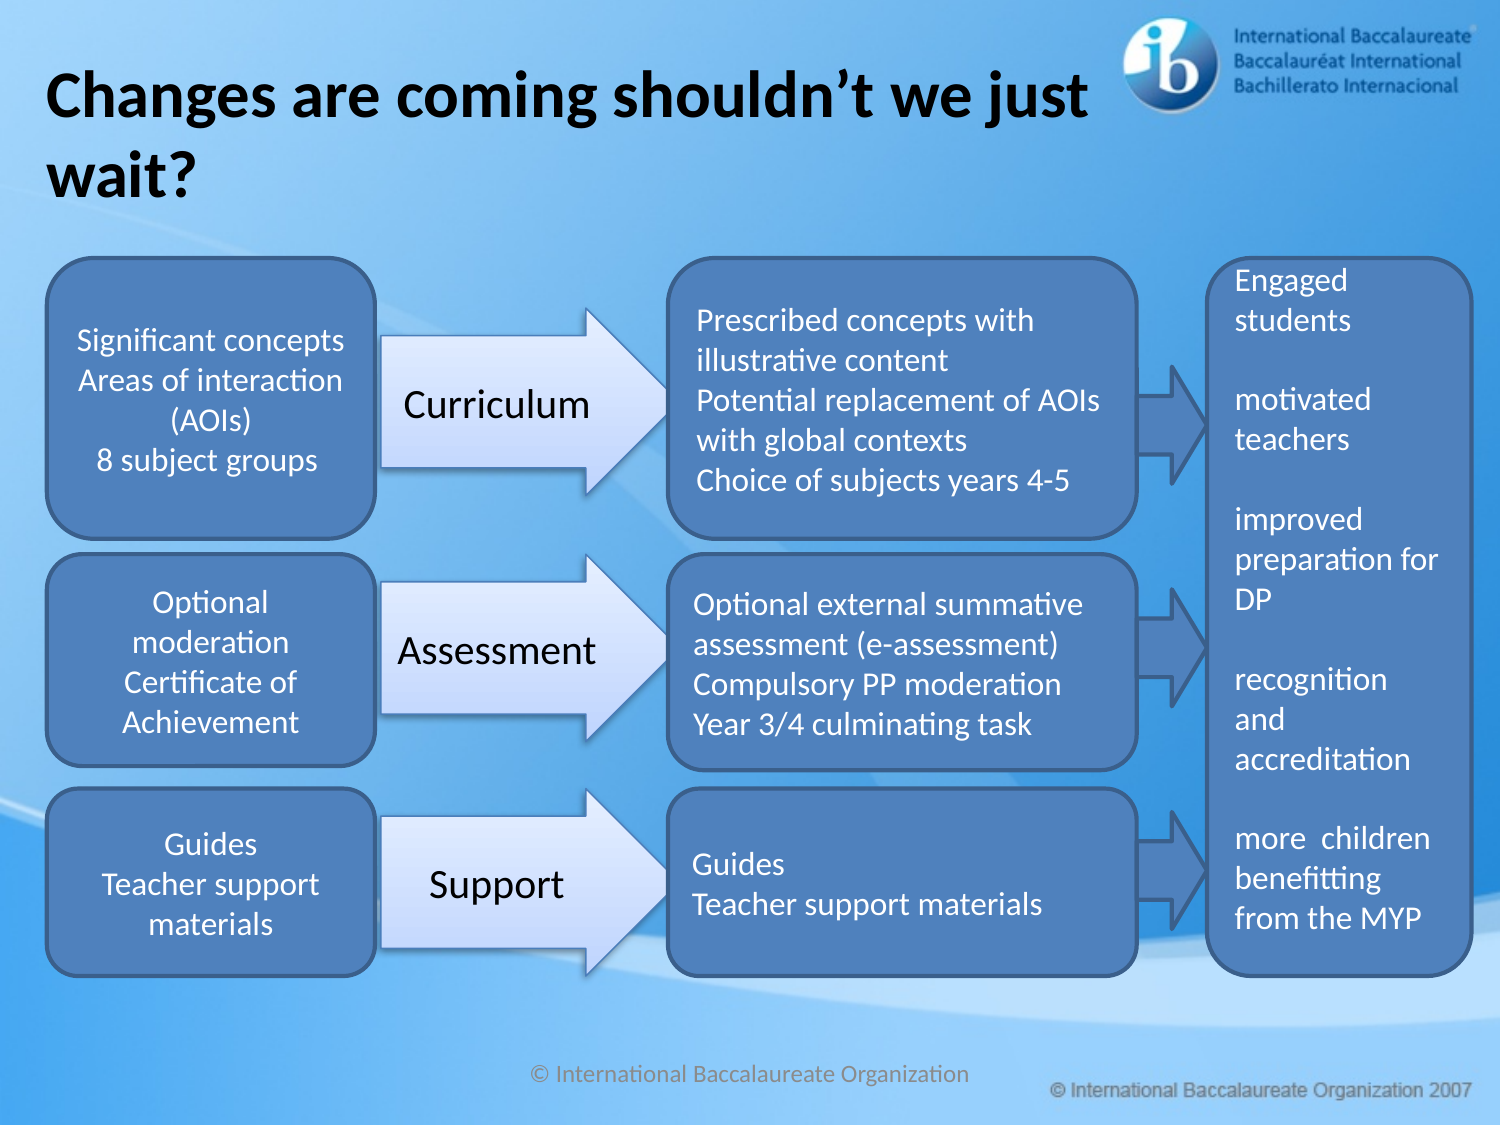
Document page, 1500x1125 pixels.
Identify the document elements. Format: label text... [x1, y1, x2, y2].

text_box [1134, 587, 1209, 709]
picture [0, 0, 1500, 1125]
text_box Optional moderation Certificate of Achievement [44, 552, 378, 769]
text_box Significant concepts Areas of interaction (AOIs) 8 subject groups [44, 255, 378, 541]
text_box [1134, 809, 1209, 932]
text_box Assessment [380, 553, 665, 743]
text_box Guides Teacher support materials [44, 786, 378, 979]
text_box Engaged students motivated teachers improved preparation for DP recognition and accreditation more children benefitting from the MYP [1204, 255, 1474, 979]
footer © International Baccalaureate Organization [512, 1042, 988, 1103]
text_box Curriculum [380, 307, 665, 497]
text_box Optional external summative assessment (e-assessment) Compulsory PP moderation Year 3/4 culminating task [665, 552, 1139, 773]
text_box Support [380, 787, 665, 977]
text_box Guides Teacher support materials [665, 786, 1139, 979]
title Changes are coming shouldn’t we just wait? [30, 42, 1119, 270]
text_box Prescribed concepts with illustrative content Potential replacement of AOIs with global contexts Choice of subjects years 4-5 [665, 255, 1139, 541]
text_box [1134, 364, 1209, 486]
